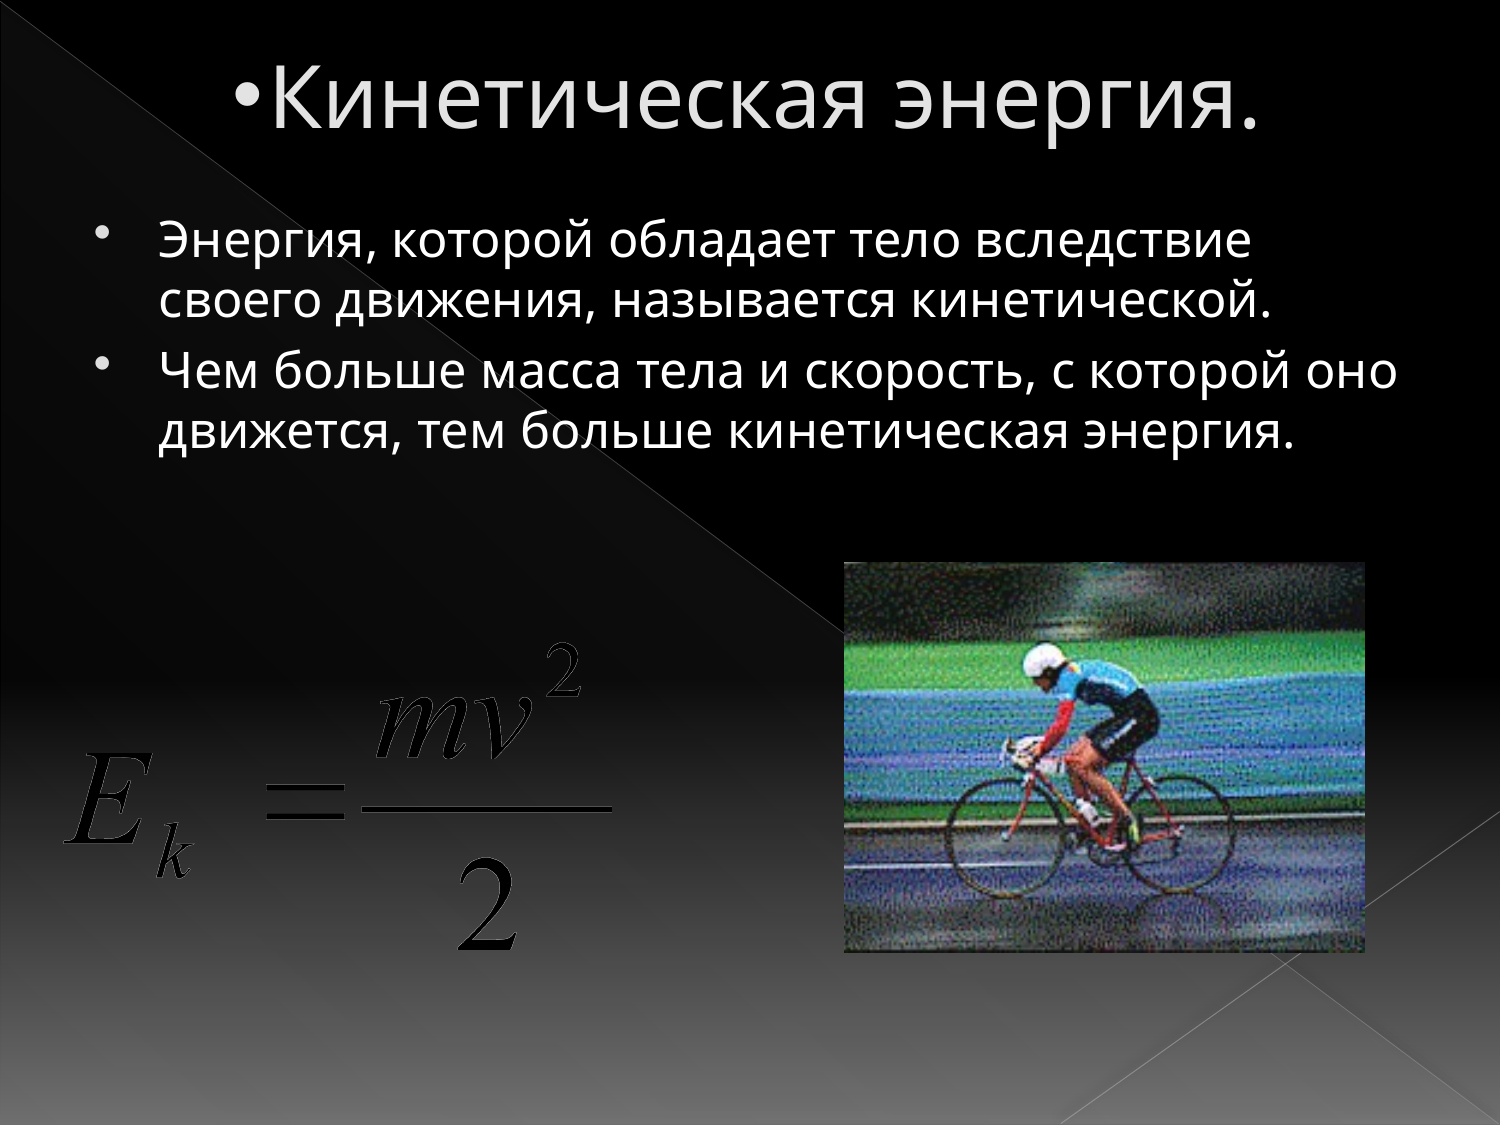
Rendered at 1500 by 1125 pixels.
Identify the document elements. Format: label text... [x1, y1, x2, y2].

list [41, 604, 633, 981]
list Энергия, которой обладает тело вследствие своего движения, называется кинетической. Чем больше масса тела и скорость, с которой оно движется, тем больше кинетическая энергия. [70, 128, 1442, 504]
picture [844, 562, 1365, 954]
title Кинетическая энергия. [75, 0, 1425, 128]
